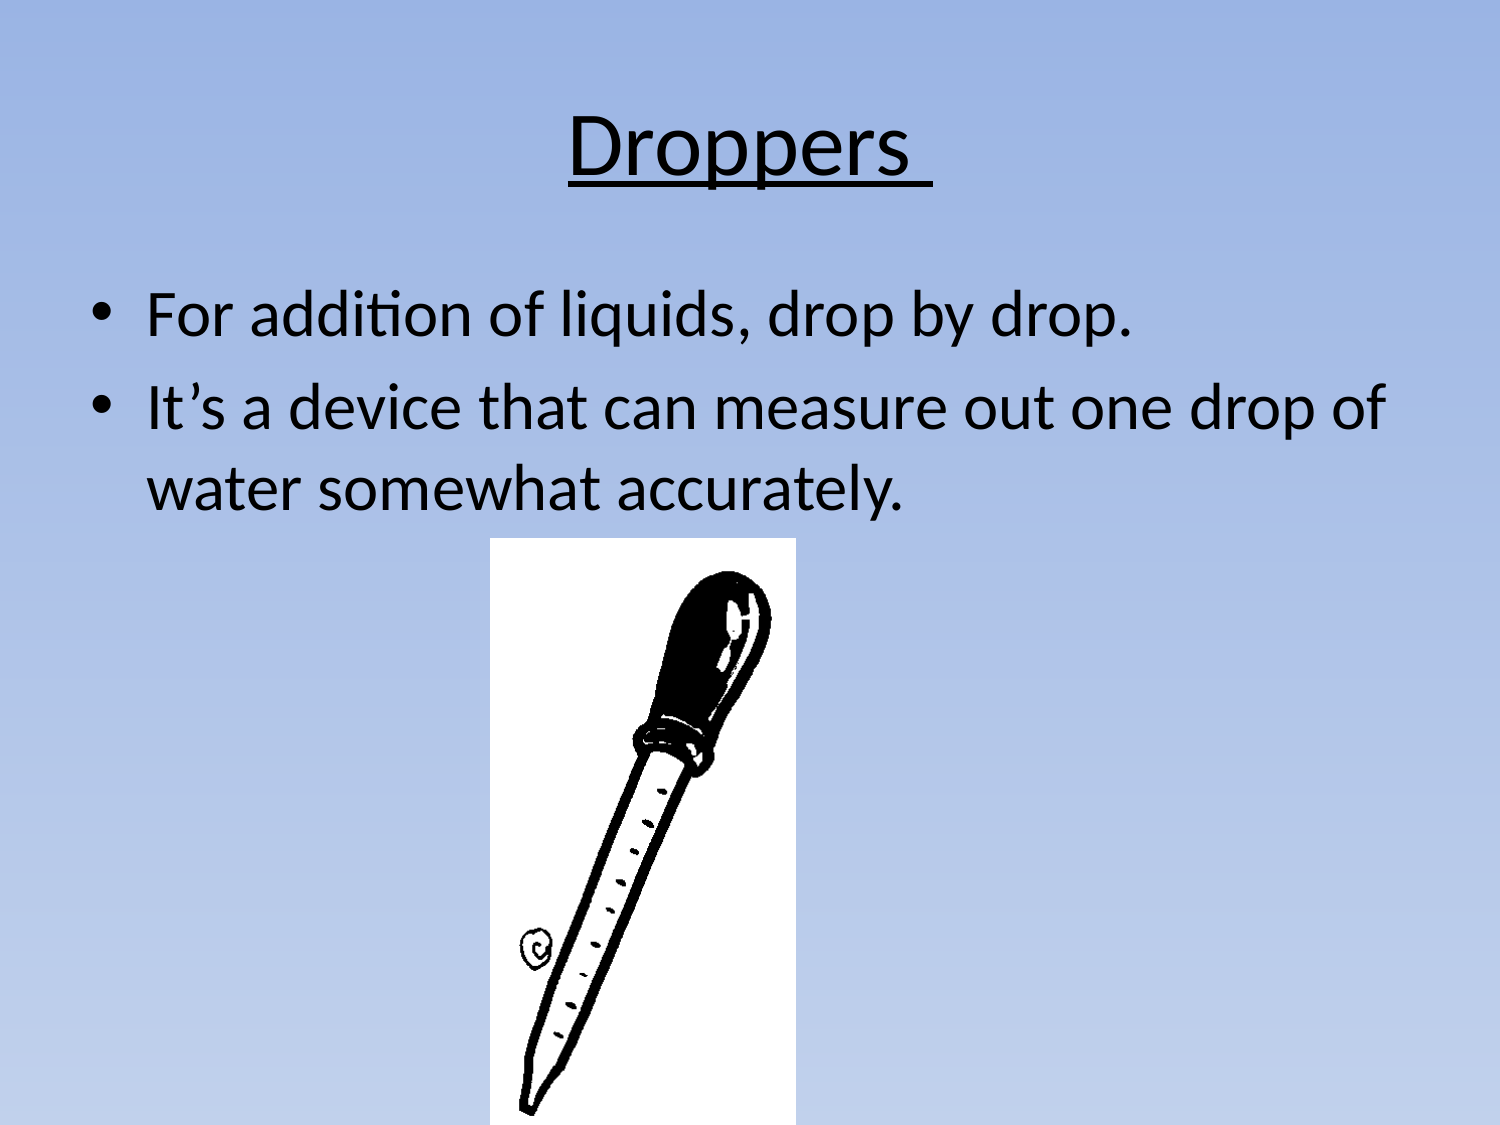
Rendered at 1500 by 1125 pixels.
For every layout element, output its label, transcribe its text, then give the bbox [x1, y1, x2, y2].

picture [489, 538, 796, 1125]
title Droppers [75, 45, 1425, 233]
list For addition of liquids, drop by drop. It’s a device that can measure out one drop of water somewhat accurately. [75, 262, 1425, 1005]
